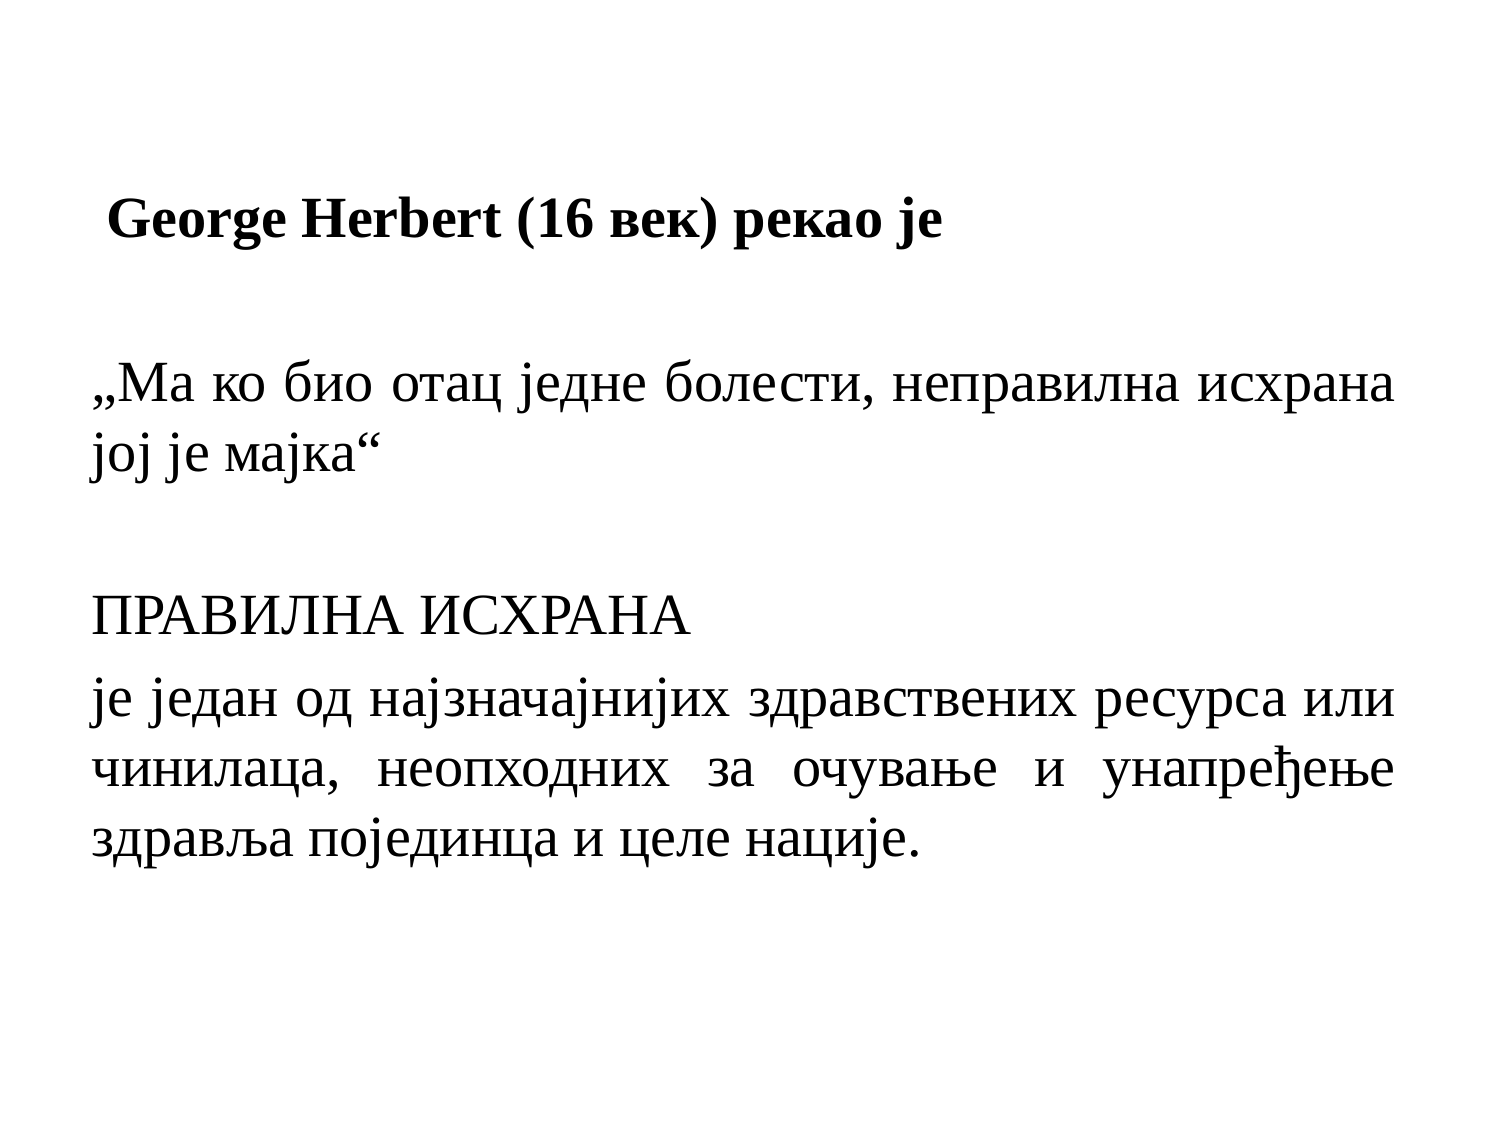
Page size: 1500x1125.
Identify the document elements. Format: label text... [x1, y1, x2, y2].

subtitle George Herbert (16 век) рекао је „Ма ко био отац једне болести, неправилна исхрана јој је мајка“ ПРАВИЛНА ИСХРАНА је један од најзначајнијих здравствених ресурса или чинилаца, неопходних за очување и унапређење здравља појединца и целе нације. [76, 90, 1412, 1035]
